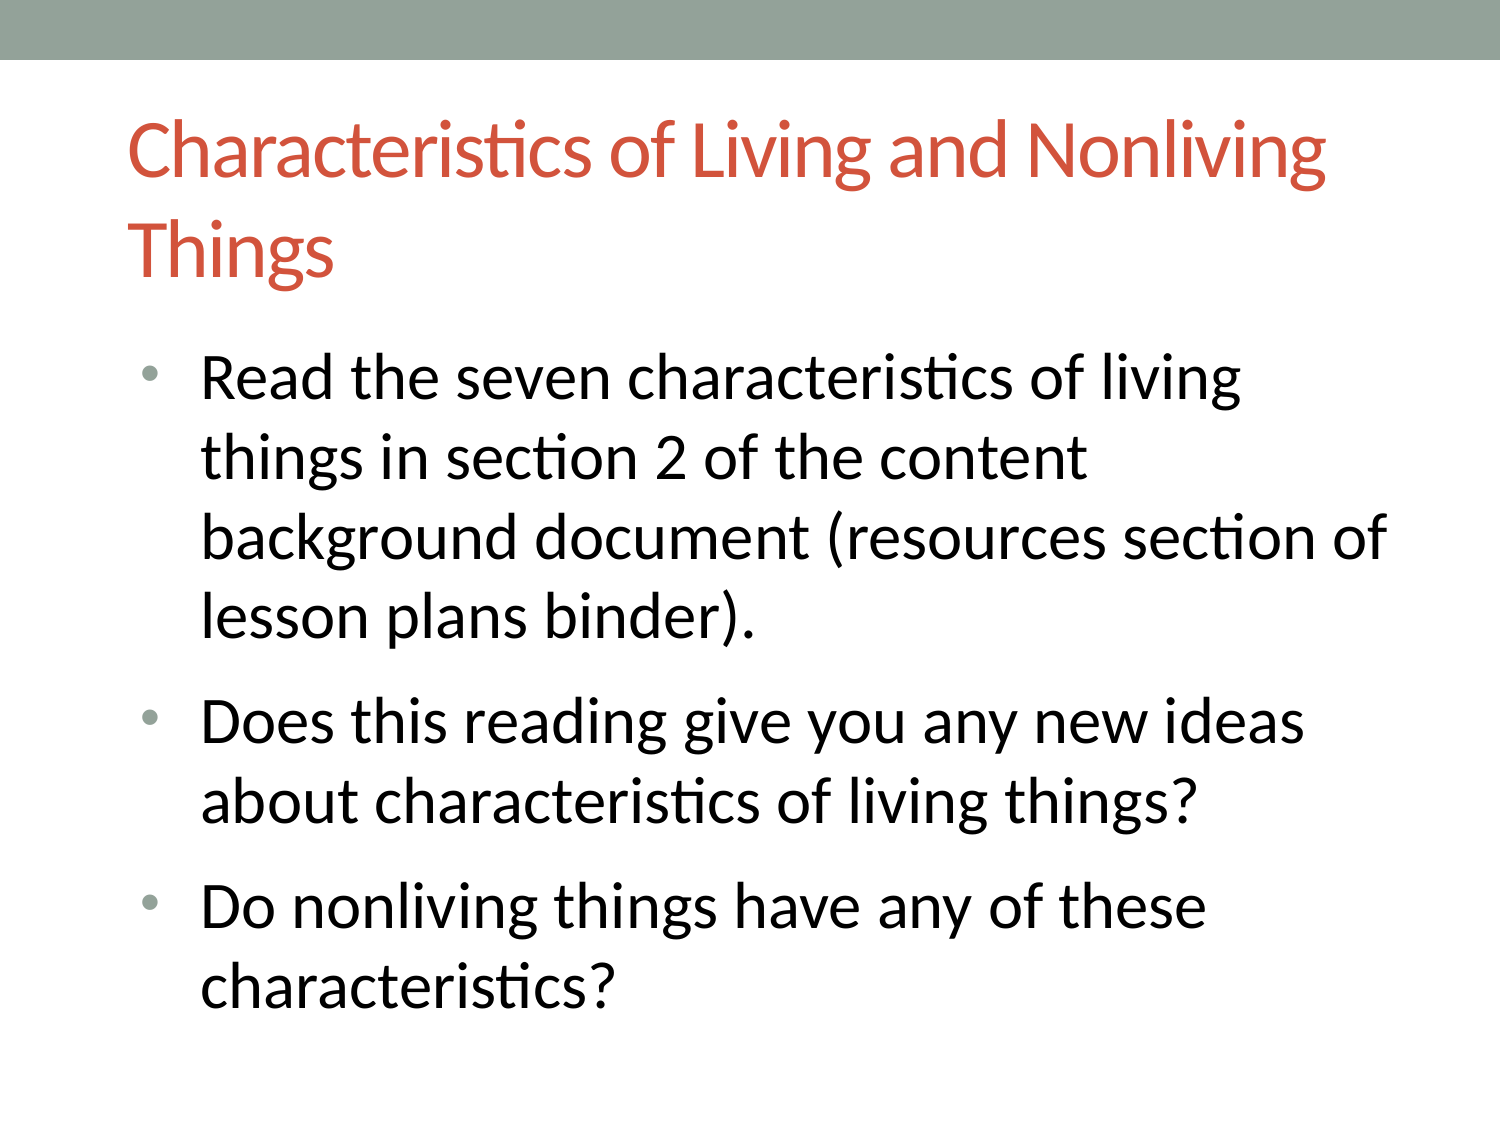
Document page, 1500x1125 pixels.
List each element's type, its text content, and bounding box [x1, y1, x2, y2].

text_box Characteristics of Living and Nonliving Things [112, 112, 1450, 275]
list Read the seven characteristics of living things in section 2 of the content background document (resources section of lesson plans binder). Does this reading give you any new ideas about characteristics of living things? Do nonliving things have any of these characteristics? [125, 324, 1425, 1063]
